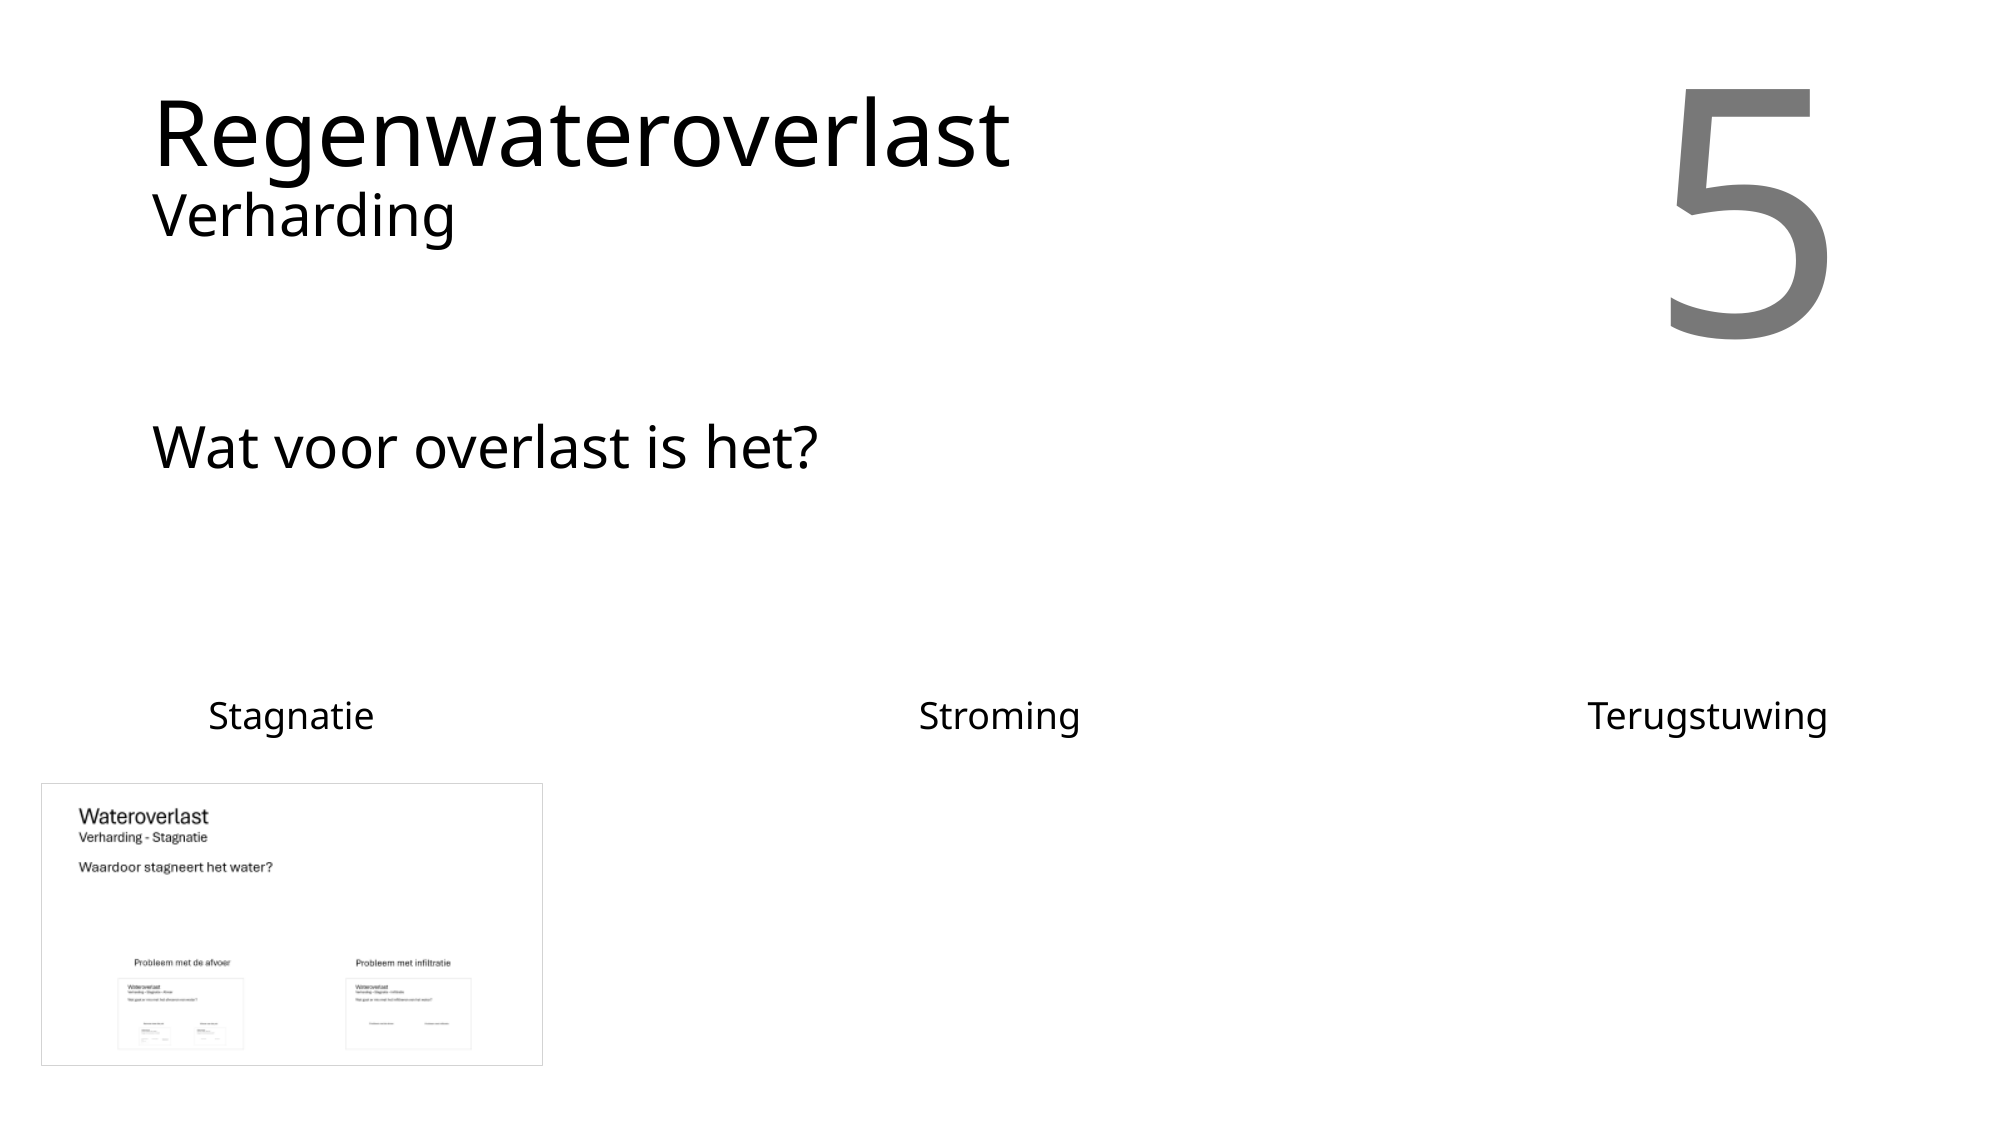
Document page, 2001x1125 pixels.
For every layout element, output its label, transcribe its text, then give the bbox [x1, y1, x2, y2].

picture [42, 784, 542, 1065]
slide_number 5 [1396, 59, 1863, 393]
list Wat voor overlast is het? [137, 410, 1863, 552]
title Regenwateroverlast Verharding [137, 59, 1360, 278]
text_box Stagnatie [137, 684, 446, 745]
text_box Stroming [845, 684, 1155, 745]
text_box Terugstuwing [1553, 684, 1863, 745]
